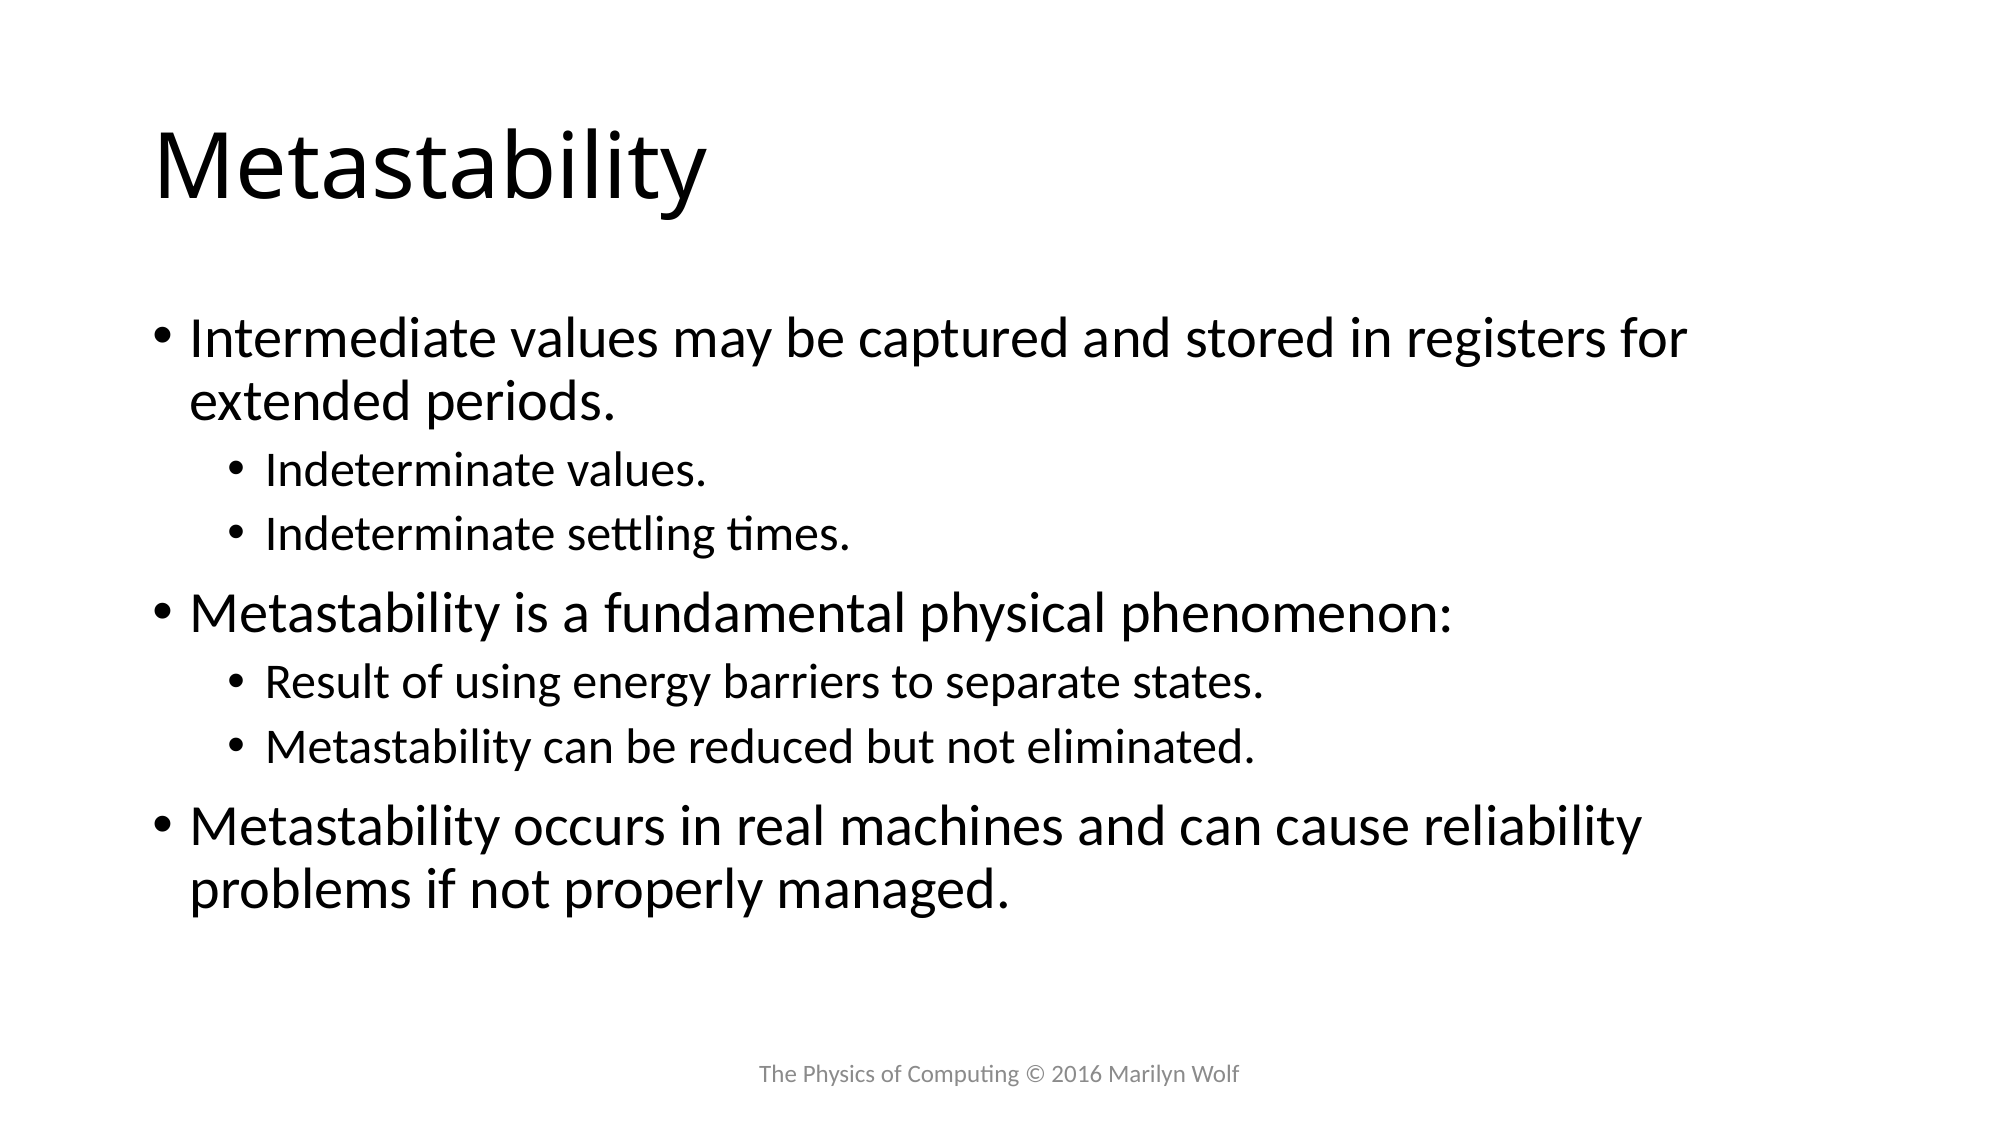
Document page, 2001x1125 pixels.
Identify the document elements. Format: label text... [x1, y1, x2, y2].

list Intermediate values may be captured and stored in registers for extended periods. Indeterminate values. Indeterminate settling times. Metastability is a fundamental physical phenomenon: Result of using energy barriers to separate states. Metastability can be reduced but not eliminated. Metastability occurs in real machines and can cause reliability problems if not properly managed. [137, 299, 1863, 1014]
title Metastability [137, 59, 1863, 278]
footer The Physics of Computing © 2016 Marilyn Wolf [662, 1042, 1338, 1103]
